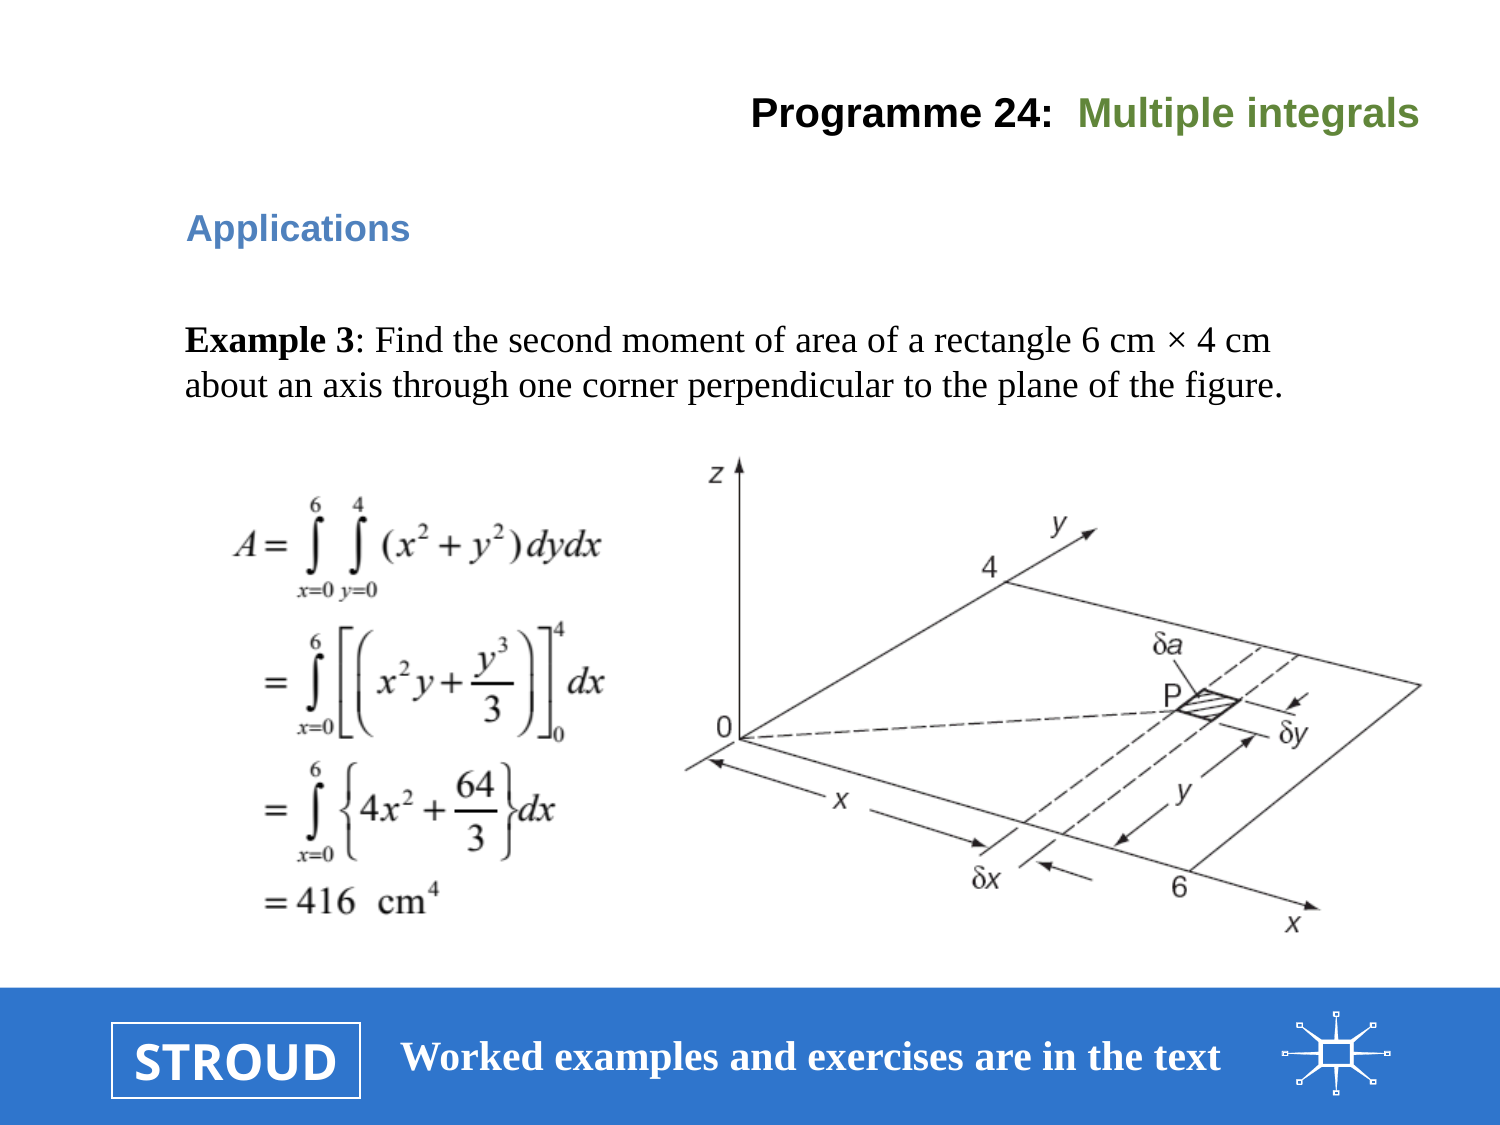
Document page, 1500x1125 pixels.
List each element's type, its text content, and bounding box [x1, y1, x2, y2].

picture [660, 440, 1432, 951]
text_box Applications [171, 196, 1388, 257]
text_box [227, 486, 607, 917]
text_box Example 3: Find the second moment of area of a rectangle 6 cm × 4 cm about an axis through one corner perpendicular to the plane of the figure. [170, 307, 1326, 412]
